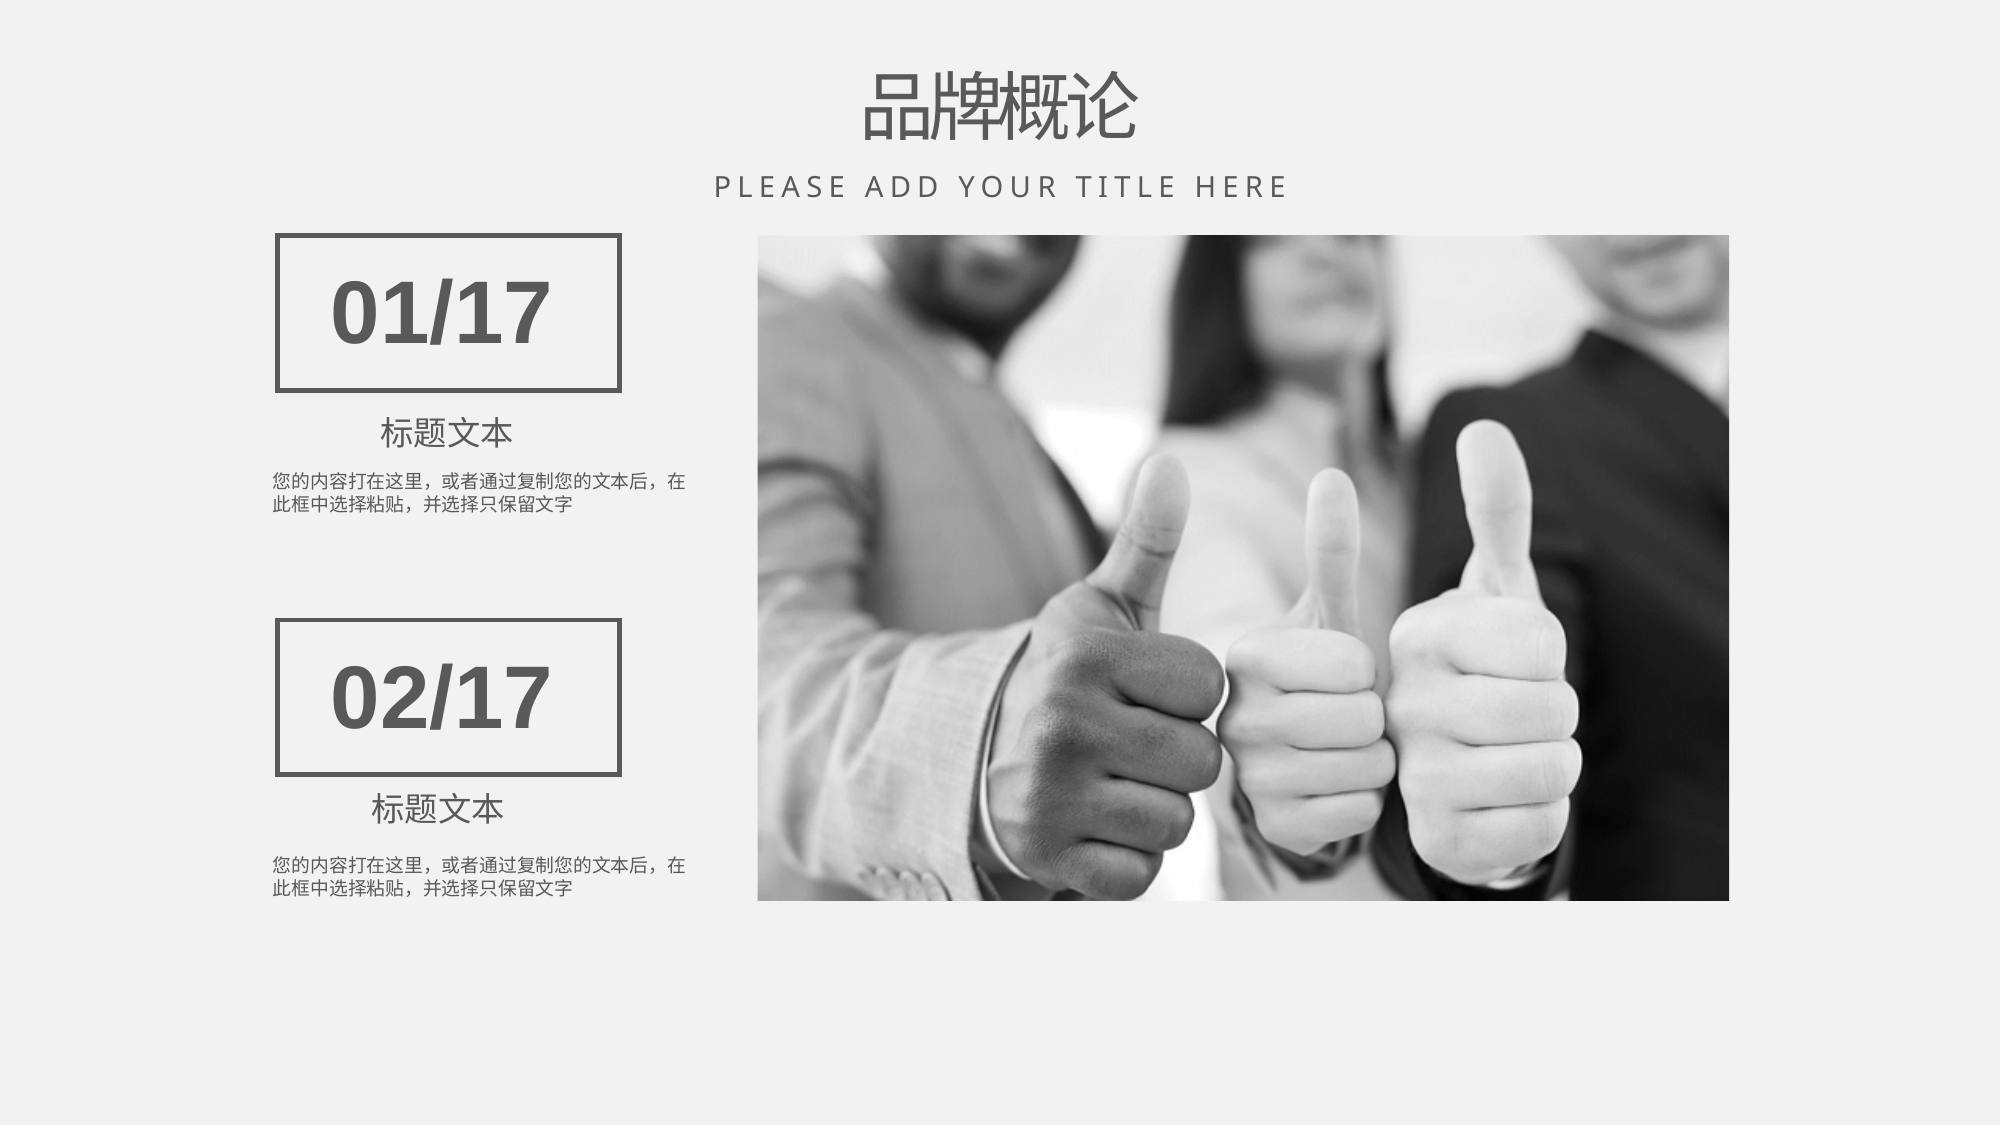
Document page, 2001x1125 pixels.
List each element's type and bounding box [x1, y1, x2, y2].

text_box [258, 235, 703, 524]
text_box [258, 619, 703, 908]
text_box [756, 235, 1730, 902]
text_box [573, 52, 1427, 214]
